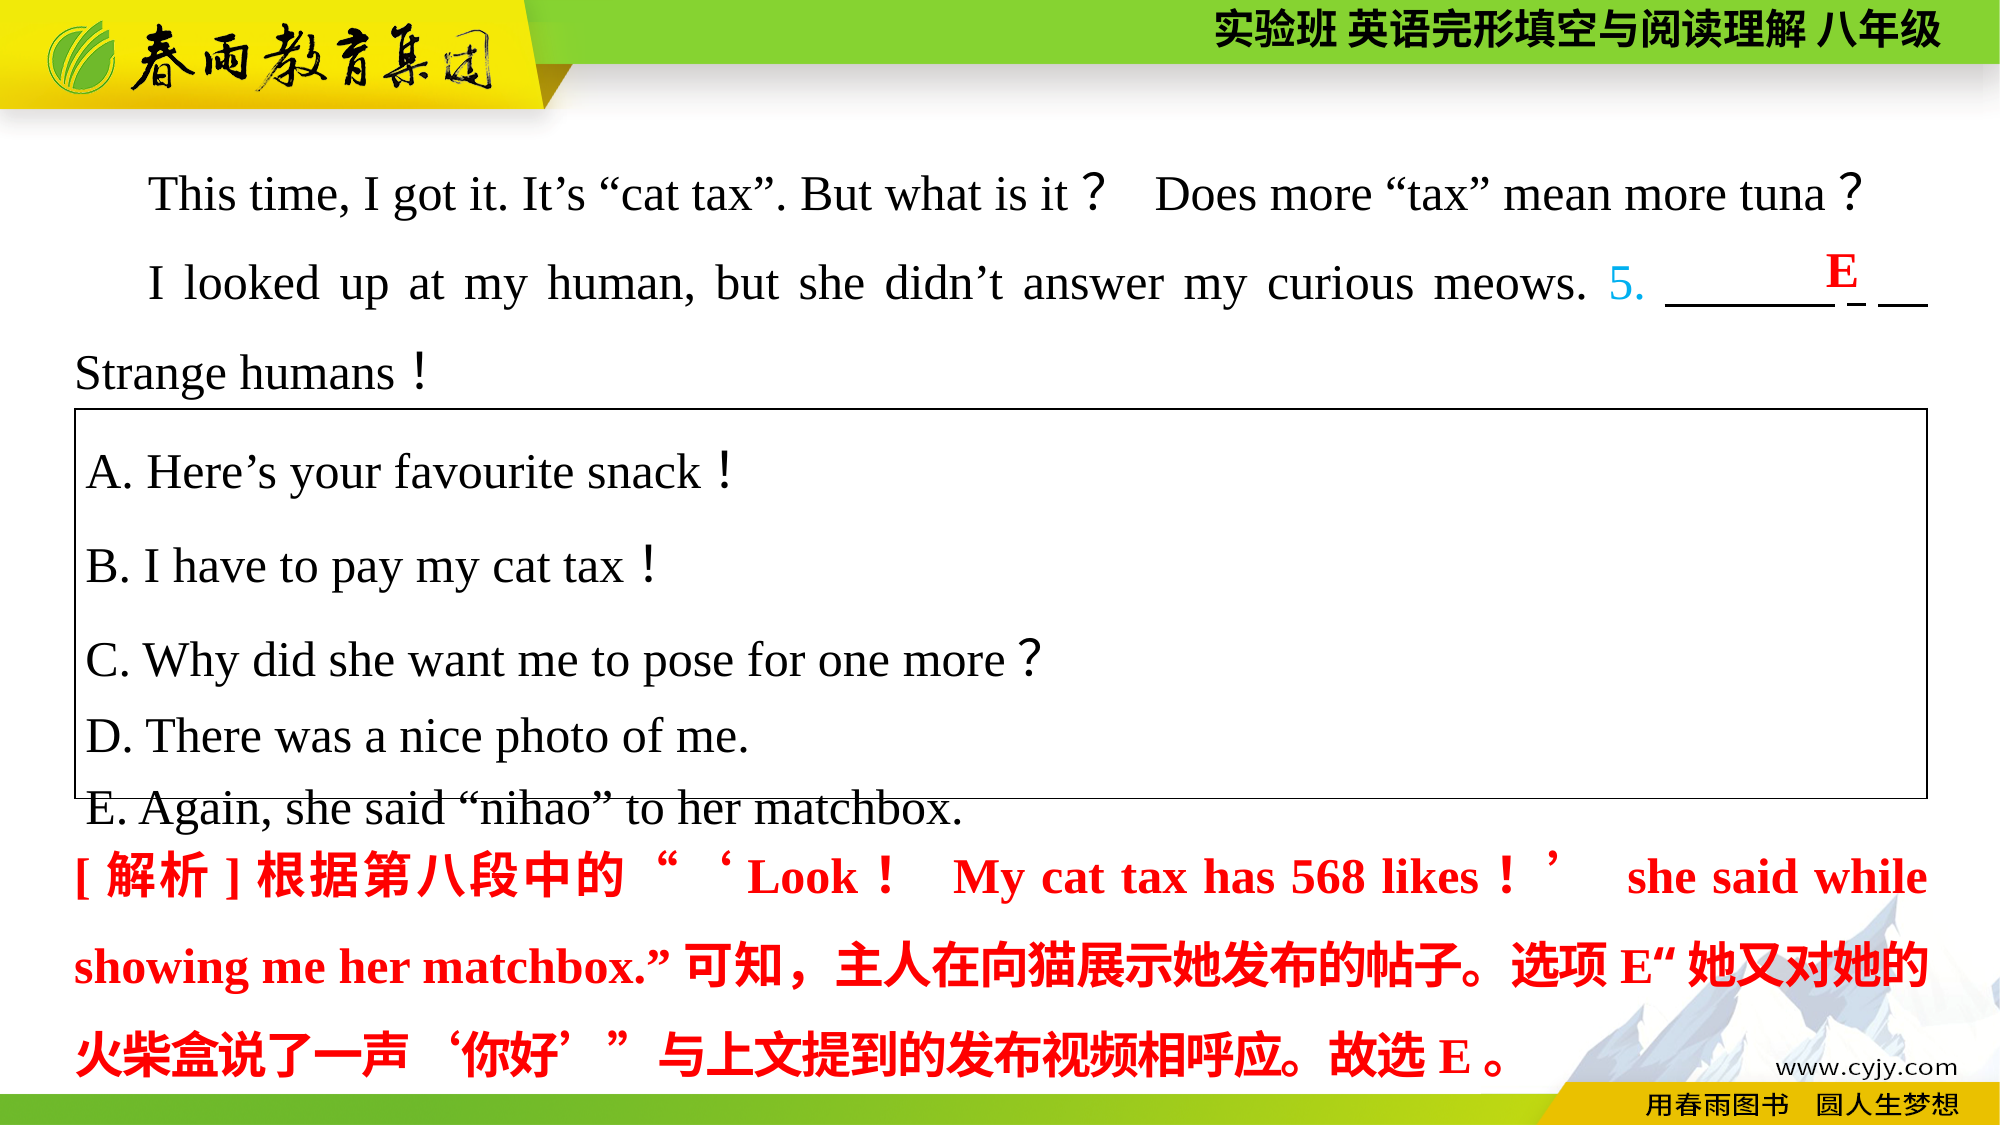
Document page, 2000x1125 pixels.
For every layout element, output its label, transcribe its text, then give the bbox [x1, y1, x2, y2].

text_box [解析]根据第八段中的“‘Look！ My cat tax has 568 likes！’ she said while showing me her matchbox.”可知，主人在向猫展示她发布的帖子。选项E“她又对她的火柴盒说了一声‘你好’”与上文提到的发布视频相呼应。故选E。 [59, 806, 1944, 1092]
list This time, I got it. It’s “cat tax”. But what is it？ Does more “tax” mean more tuna？ I looked up at my human, but she didn’t answer my curious meows. 5. . Strange humans！ [59, 122, 1944, 399]
table_header A. Here’s your favourite snack！ B. I have to pay my cat tax！ C. Why did she want me to pose for one more？ D. There was a nice photo of me. E. Again, she said “nihao” to her matchbox. [76, 410, 1926, 798]
text_box E [1811, 229, 1875, 305]
picture [0, 0, 2000, 1125]
